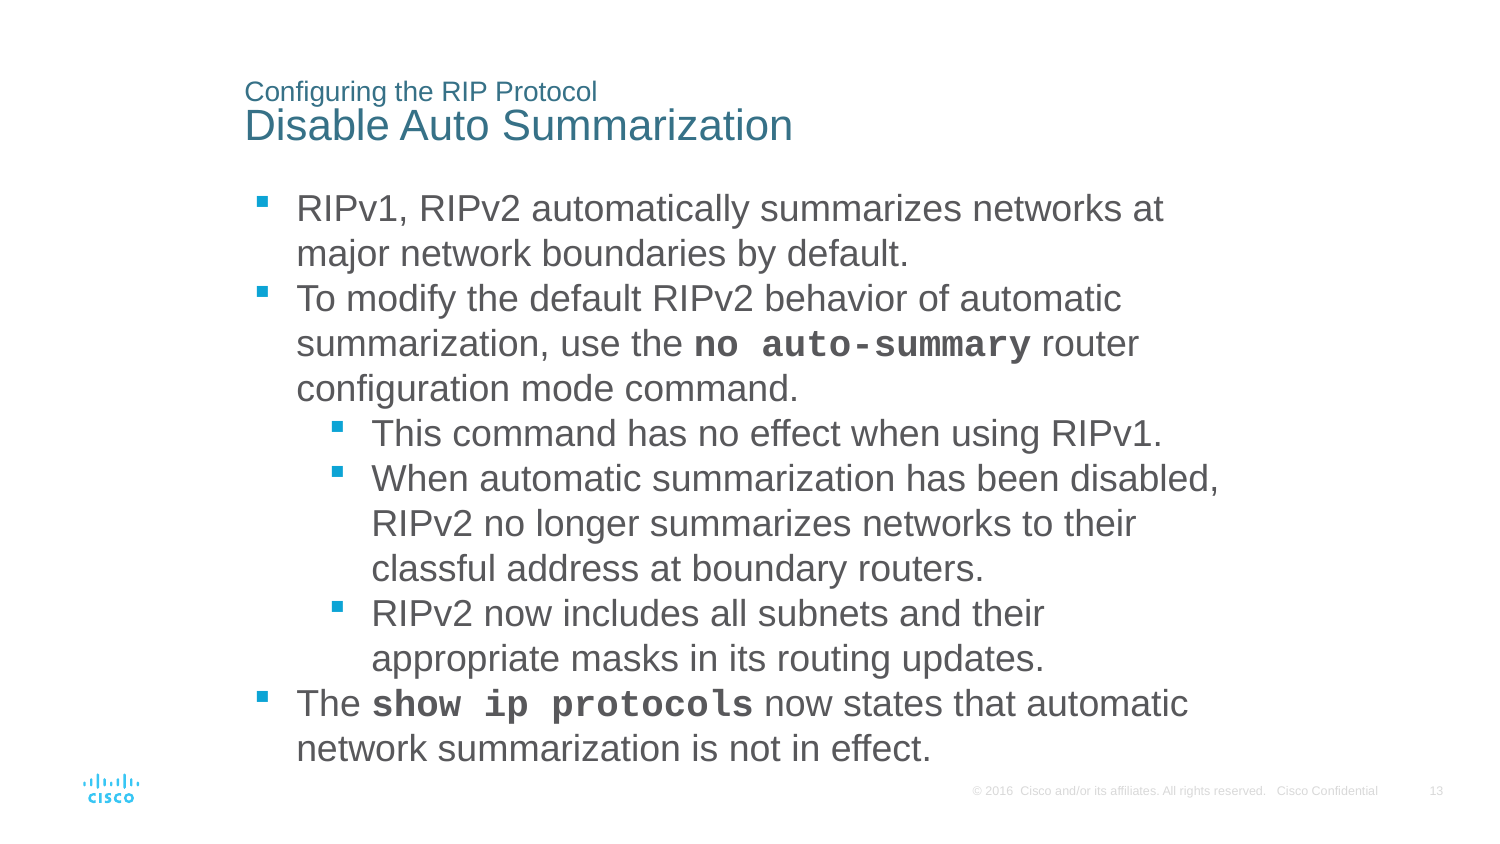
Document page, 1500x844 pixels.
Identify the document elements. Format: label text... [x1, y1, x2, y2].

text_box RIPv1, RIPv2 automatically summarizes networks at major network boundaries by default. To modify the default RIPv2 behavior of automatic summarization, use the no auto-summary router configuration mode command. This command has no effect when using RIPv1. When automatic summarization has been disabled, RIPv2 no longer summarizes networks to their classful address at boundary routers. RIPv2 now includes all subnets and their appropriate masks in its routing updates. The show ip protocols now states that automatic network summarization is not in effect. [239, 176, 1258, 844]
title Configuring the RIP Protocol Disable Auto Summarization [229, 60, 1270, 168]
